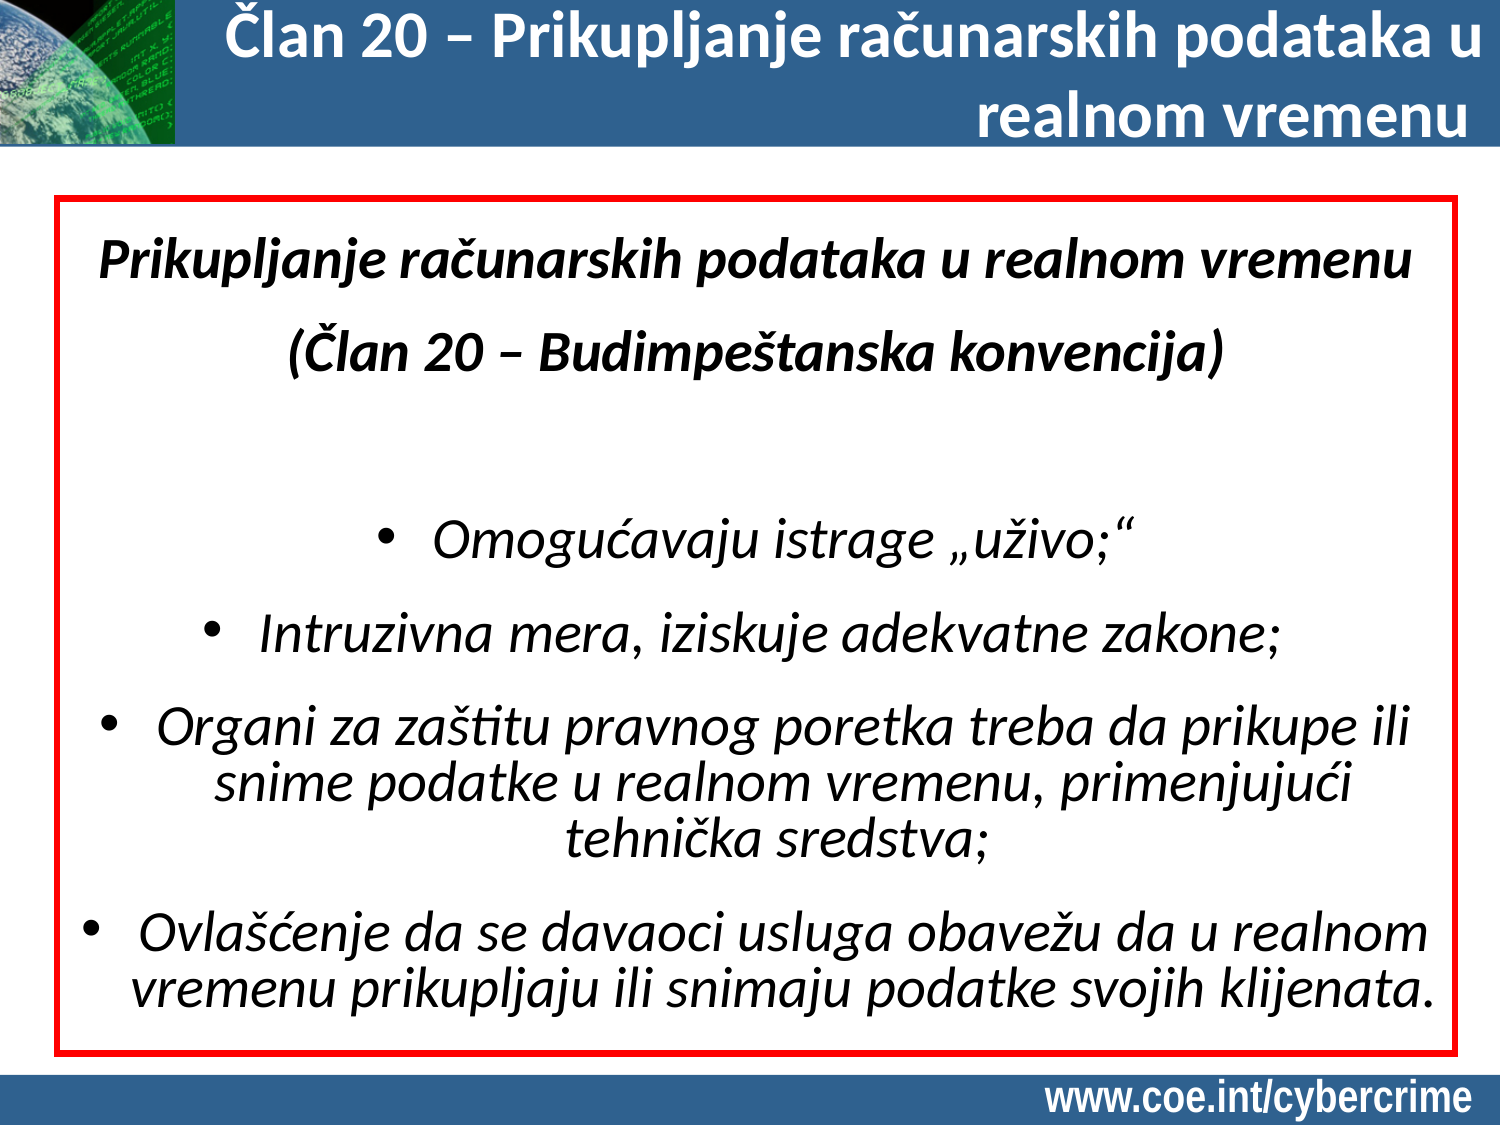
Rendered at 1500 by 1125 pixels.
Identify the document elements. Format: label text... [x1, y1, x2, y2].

text_box Prikupljanje računarskih podataka u realnom vremenu (Član 20 – Budimpeštanska konvencija) Omogućavaju istrage „uživo;“ Intruzivna mera, iziskuje adekvatne zakone; Organi za zaštitu pravnog poretka treba da prikupe ili snime podatke u realnom vremenu, primenjujući tehnička sredstva; Ovlašćenje da se davaoci usluga obavežu da u realnom vremenu prikupljaju ili snimaju podatke svojih klijenata. [57, 198, 1455, 1054]
text_box Član 20 – Prikupljanje računarskih podataka u realnom vremenu [177, 0, 1500, 149]
picture [0, 0, 175, 144]
text_box [0, 1073, 1030, 1125]
text_box www.coe.int/cybercrime [1030, 1059, 1500, 1125]
